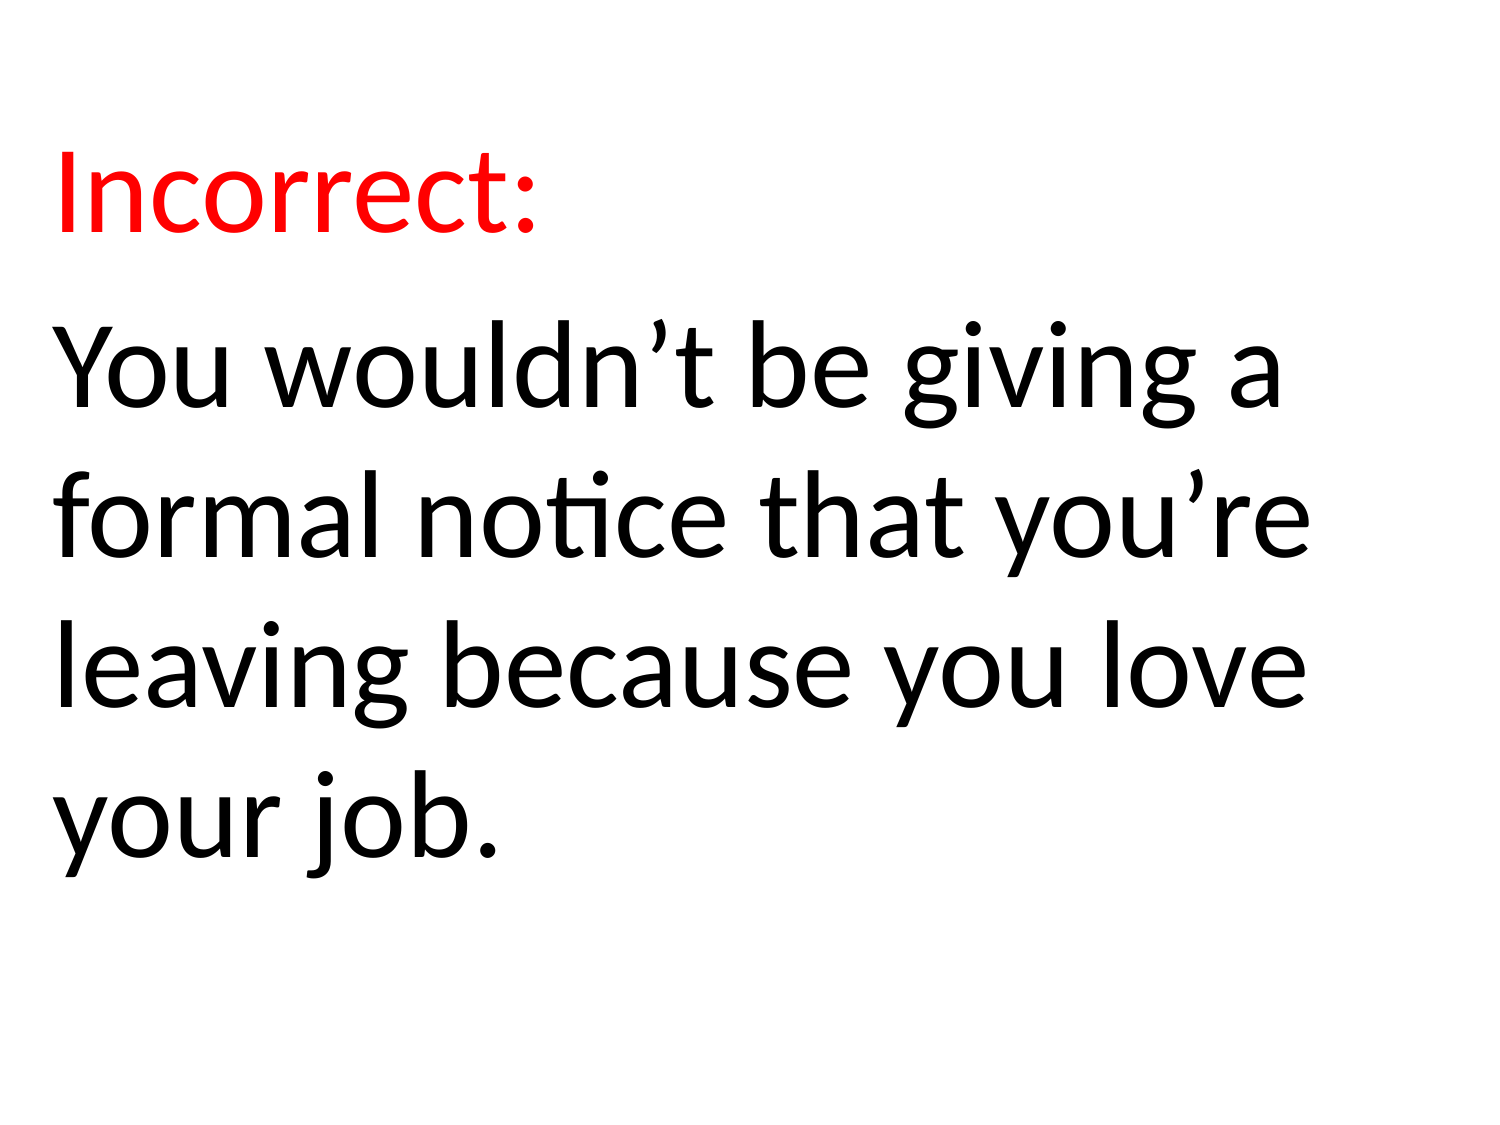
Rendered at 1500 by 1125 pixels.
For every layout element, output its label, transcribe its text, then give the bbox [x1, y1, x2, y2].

list Incorrect: You wouldn’t be giving a formal notice that you’re leaving because you love your job. [37, 99, 1438, 843]
